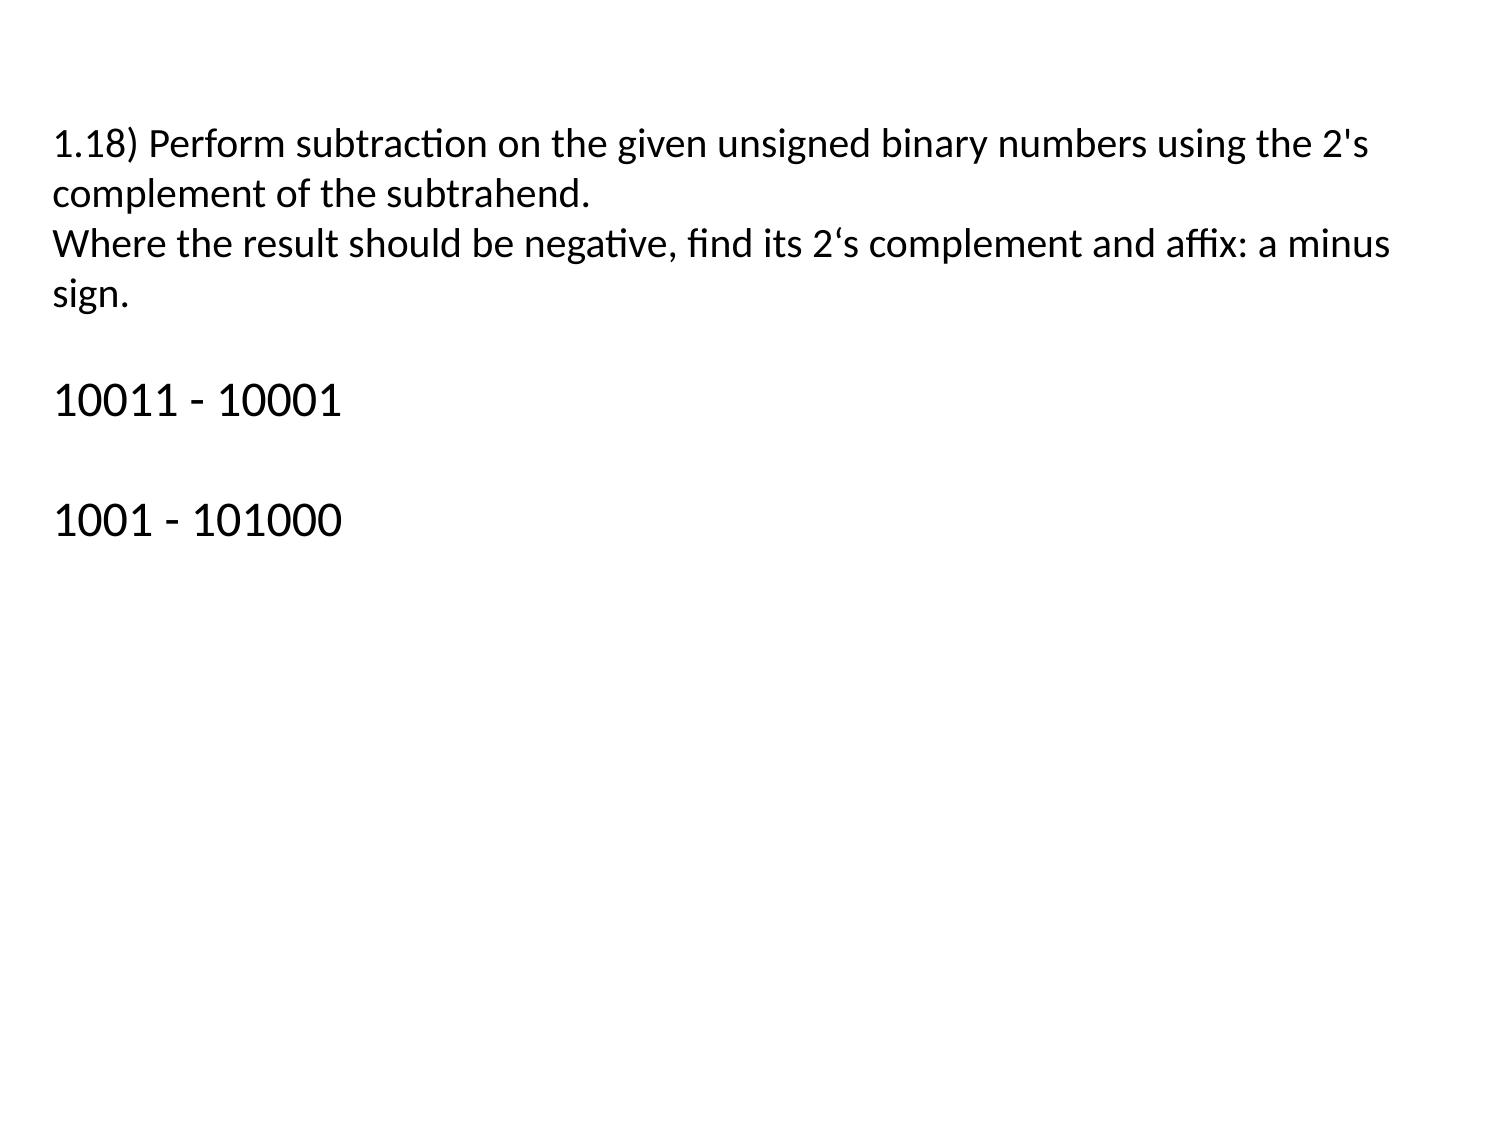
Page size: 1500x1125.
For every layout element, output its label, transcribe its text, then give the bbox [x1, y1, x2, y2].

text_box 1.18) Perform subtraction on the given unsigned binary numbers using the 2's complement of the subtrahend. Where the result should be negative, find its 2‘s complement and affix: a minus sign. 10011 - 10001 1001 - 101000 [37, 108, 1475, 554]
